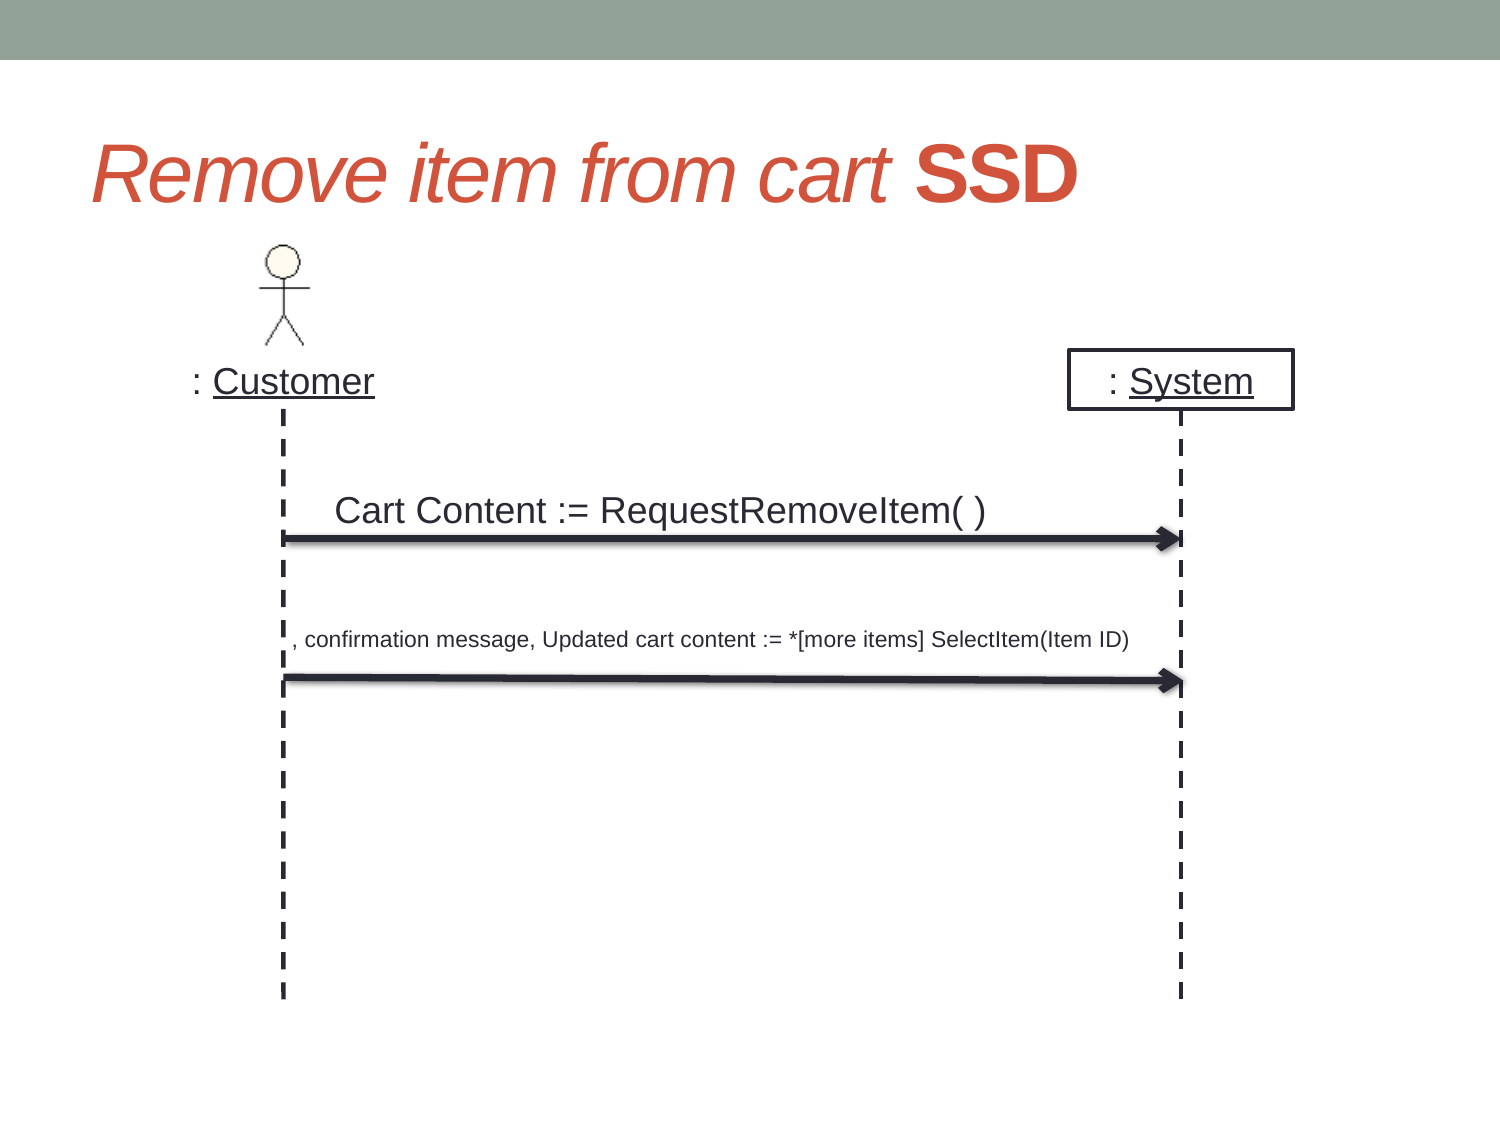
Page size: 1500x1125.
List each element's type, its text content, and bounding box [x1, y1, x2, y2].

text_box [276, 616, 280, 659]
text_box : Customer [169, 348, 398, 411]
text_box Cart Content := RequestRemoveItem( ) [319, 478, 1002, 535]
title Remove item from cart SSD [75, 87, 1425, 250]
text_box , confirmation message, Updated cart content := *[more items] SelectItem(Item ID) [292, 616, 1146, 659]
text_box : System [1067, 348, 1295, 411]
picture [248, 234, 318, 349]
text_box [283, 676, 1184, 681]
